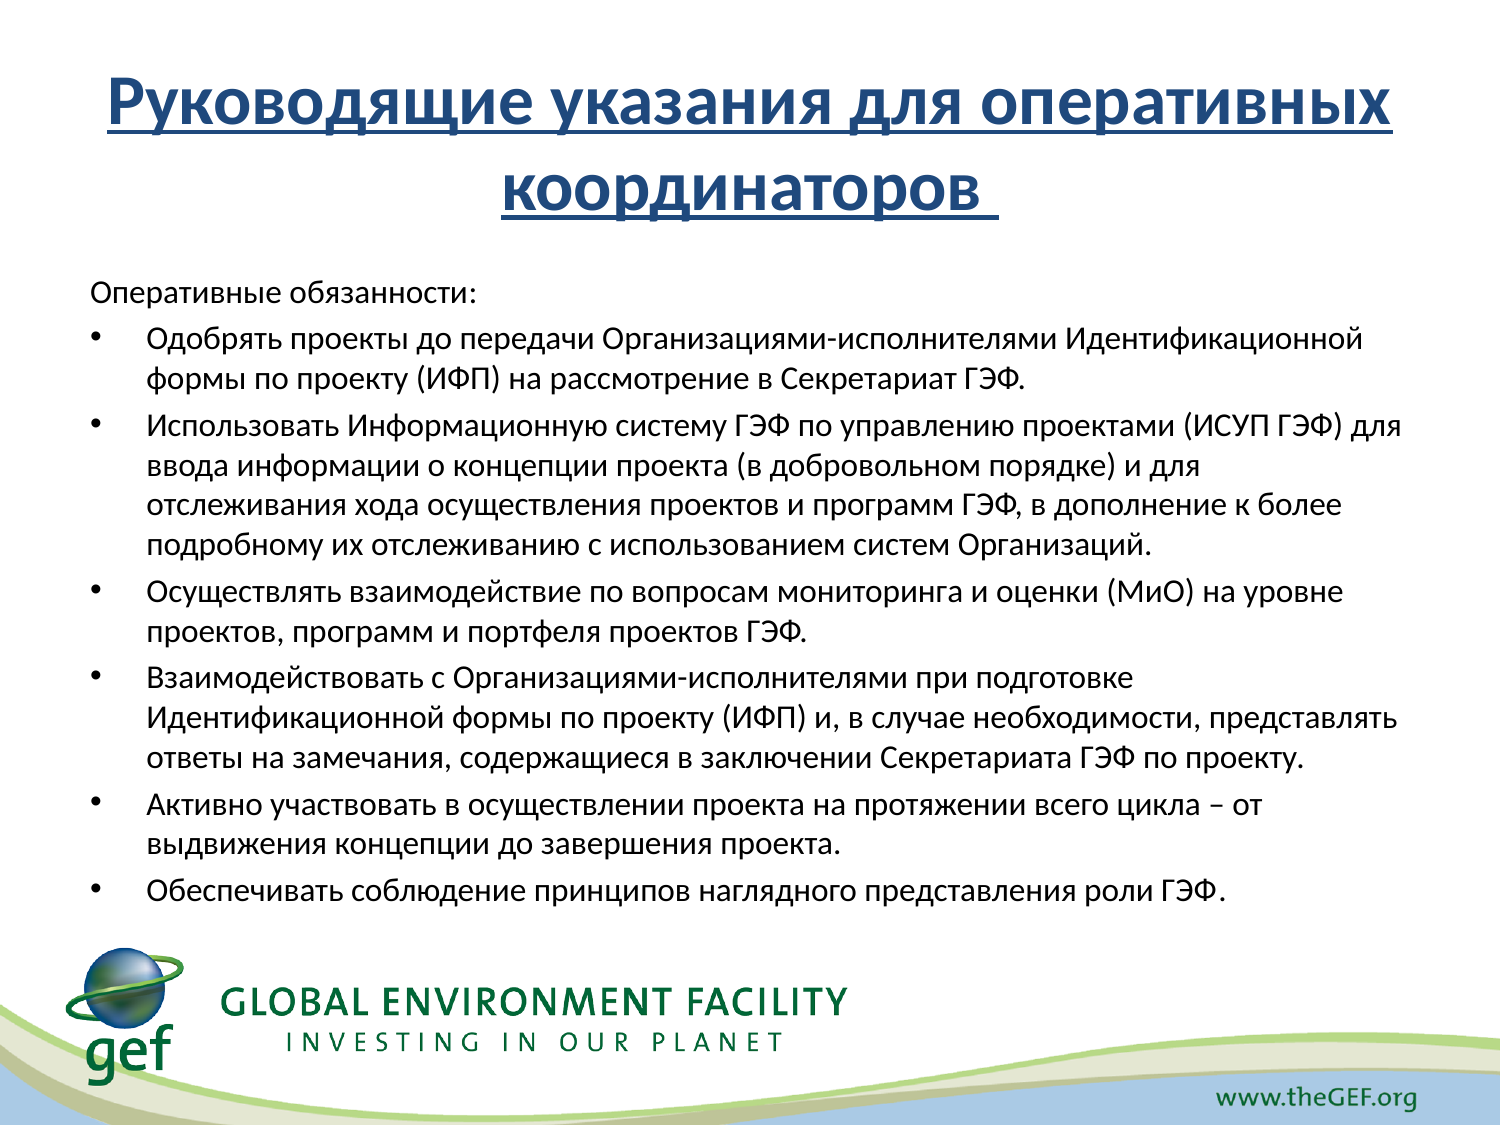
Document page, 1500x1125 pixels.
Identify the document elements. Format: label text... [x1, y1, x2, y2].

picture [0, 920, 1500, 1125]
title Руководящие указания для оперативных координаторов [74, 44, 1426, 233]
list Оперативные обязанности: Одобрять проекты до передачи Организациями-исполнителями Идентификационной формы по проекту (ИФП) на рассмотрение в Секретариат ГЭФ. Использовать Информационную систему ГЭФ по управлению проектами (ИСУП ГЭФ) для ввода информации о концепции проекта (в добровольном порядке) и для отслеживания хода осуществления проектов и программ ГЭФ, в дополнение к более подробному их отслеживанию с использованием систем Организаций. Осуществлять взаимодействие по вопросам мониторинга и оценки (МиО) на уровне проектов, программ и портфеля проектов ГЭФ. Взаимодействовать с Организациями-исполнителями при подготовке Идентификационной формы по проекту (ИФП) и, в случае необходимости, представлять ответы на замечания, содержащиеся в заключении Секретариата ГЭФ по проекту. Активно участвовать в осуществлении проекта на протяжении всего цикла – от выдвижения концепции до завершения проекта. Обеспечивать соблюдение принципов наглядного представления роли ГЭФ. [74, 262, 1426, 938]
